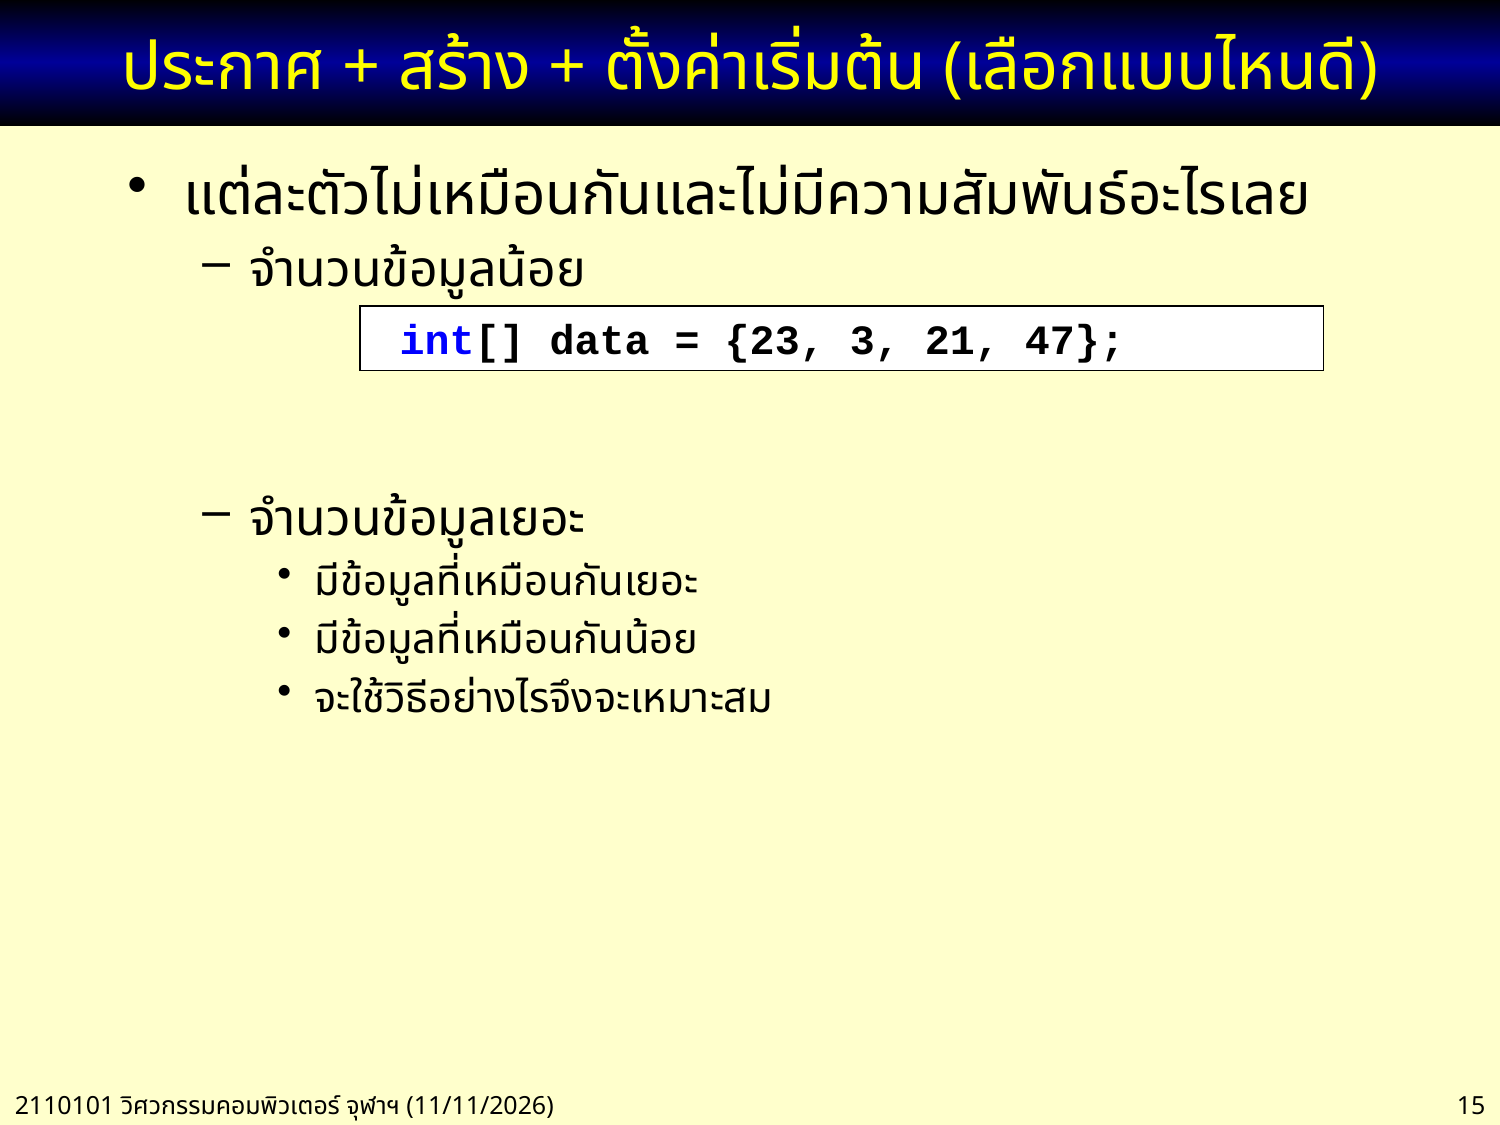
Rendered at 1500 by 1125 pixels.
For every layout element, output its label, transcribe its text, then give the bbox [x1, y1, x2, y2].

text_box int[] data = {23, 3, 21, 47}; [359, 305, 1324, 371]
title ประกาศ + สร้าง + ตั้งค่าเริ่มต้น (เลือกแบบไหนดี) [0, 0, 1500, 126]
list แต่ละตัวไม่เหมือนกันและไม่มีความสัมพันธ์อะไรเลย จำนวนข้อมูลน้อย จำนวนข้อมูลเยอะ มีข้อมูลที่เหมือนกันเยอะ มีข้อมูลที่เหมือนกันน้อย จะใช้วิธีอย่างไรจึงจะเหมาะสม [112, 148, 1412, 987]
